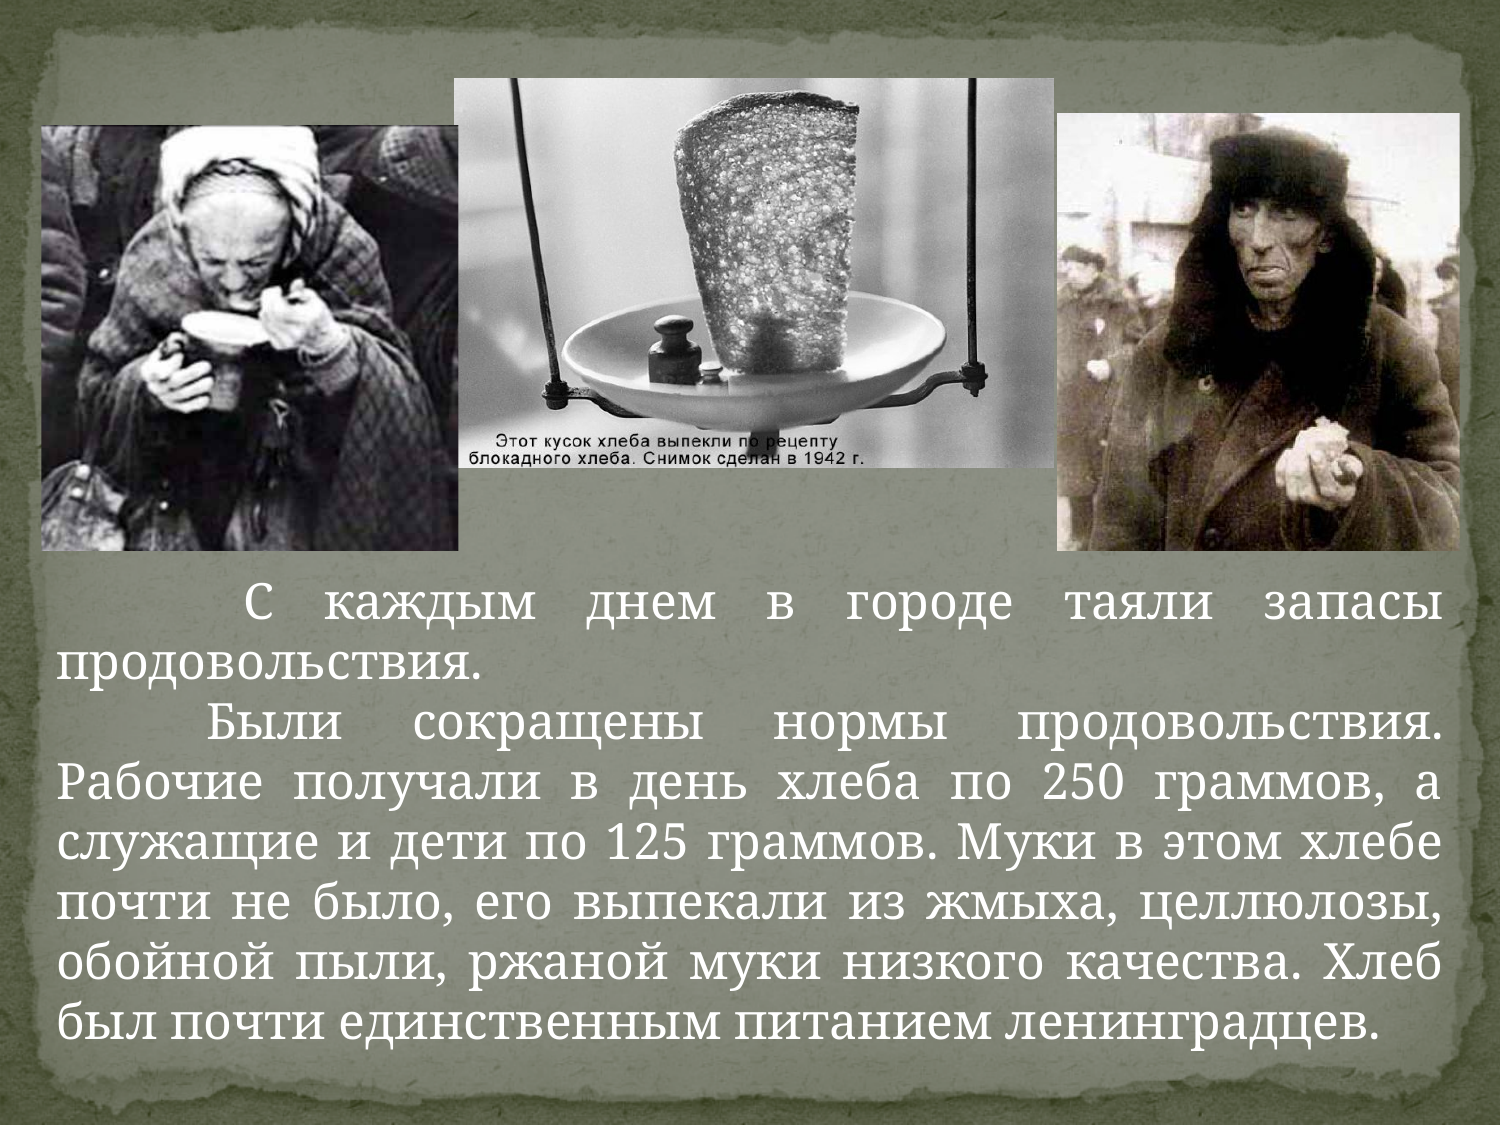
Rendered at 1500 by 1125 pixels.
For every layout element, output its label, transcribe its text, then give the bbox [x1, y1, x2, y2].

picture [41, 78, 1054, 551]
picture [1057, 113, 1460, 551]
text_box С каждым днем в городе таяли запасы продовольствия. Были сокращены нормы продовольствия. Рабочие получали в день хлеба по 250 граммов, а служащие и дети по 125 граммов. Муки в этом хлебе почти не было, его выпекали из жмыха, целлюлозы, обойной пыли, ржаной муки низкого качества. Хлеб был почти единственным питанием ленинградцев. [41, 562, 1459, 1058]
